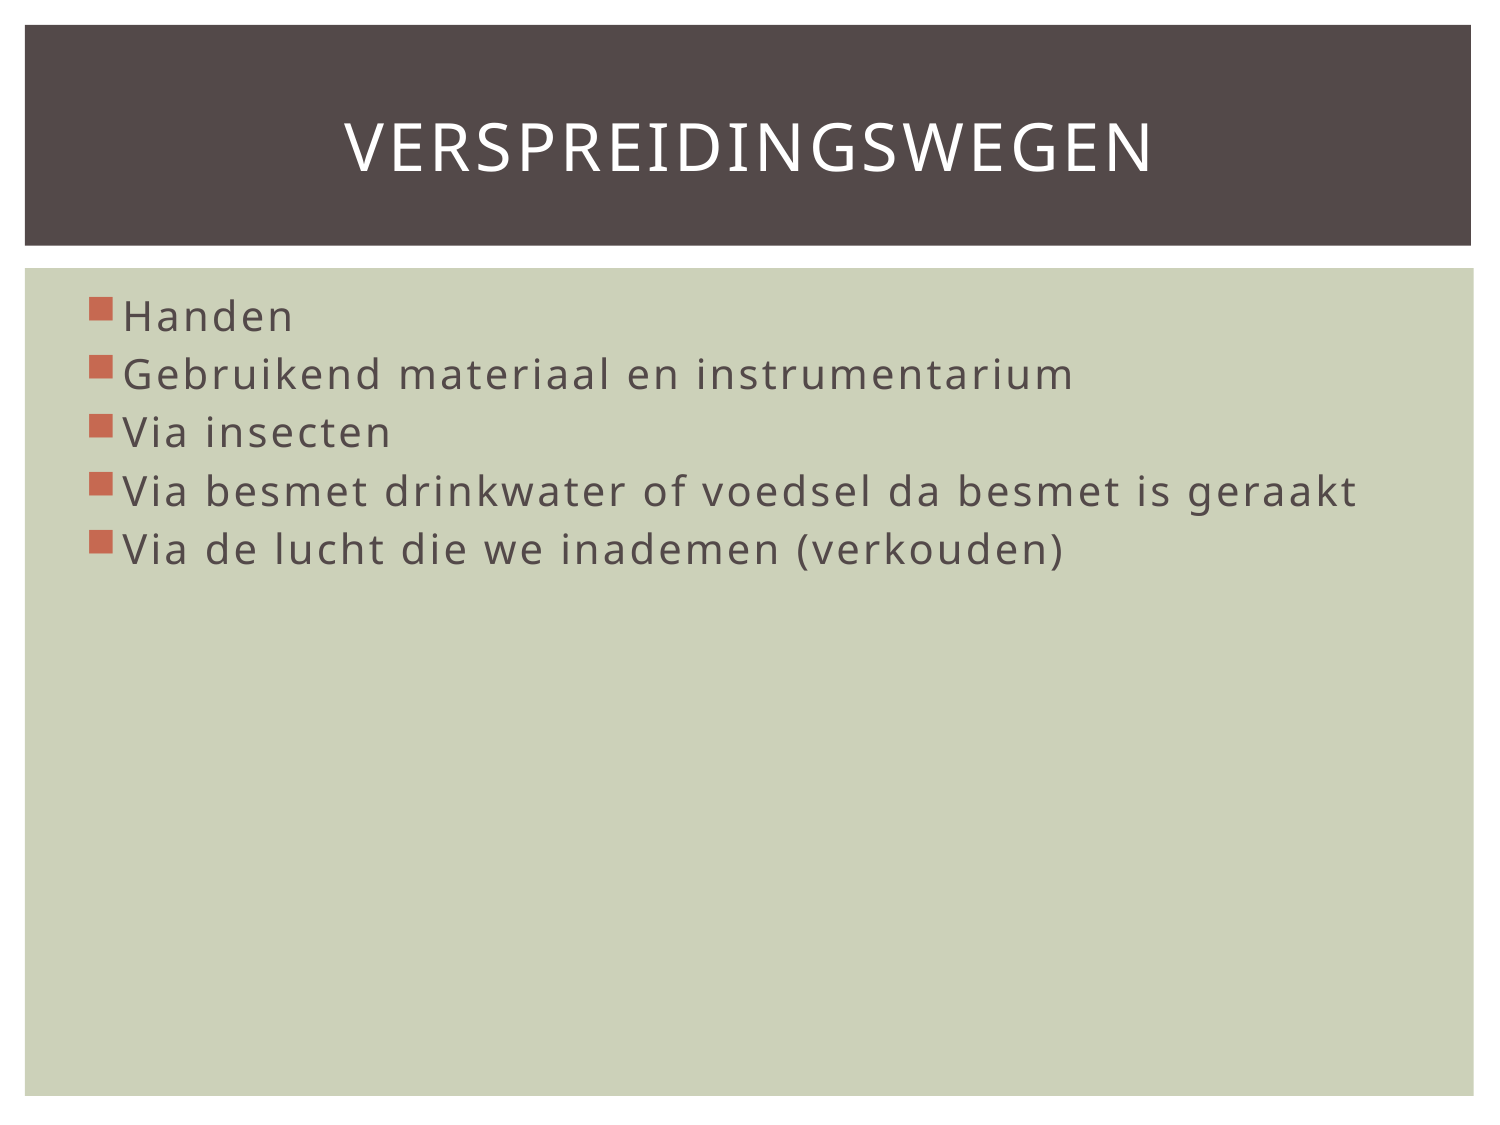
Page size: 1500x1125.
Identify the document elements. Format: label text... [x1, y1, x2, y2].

list Handen Gebruikend materiaal en instrumentarium Via insecten Via besmet drinkwater of voedsel da besmet is geraakt Via de lucht die we inademen (verkouden) [62, 281, 1442, 1005]
title Verspreidingswegen [62, 58, 1438, 232]
